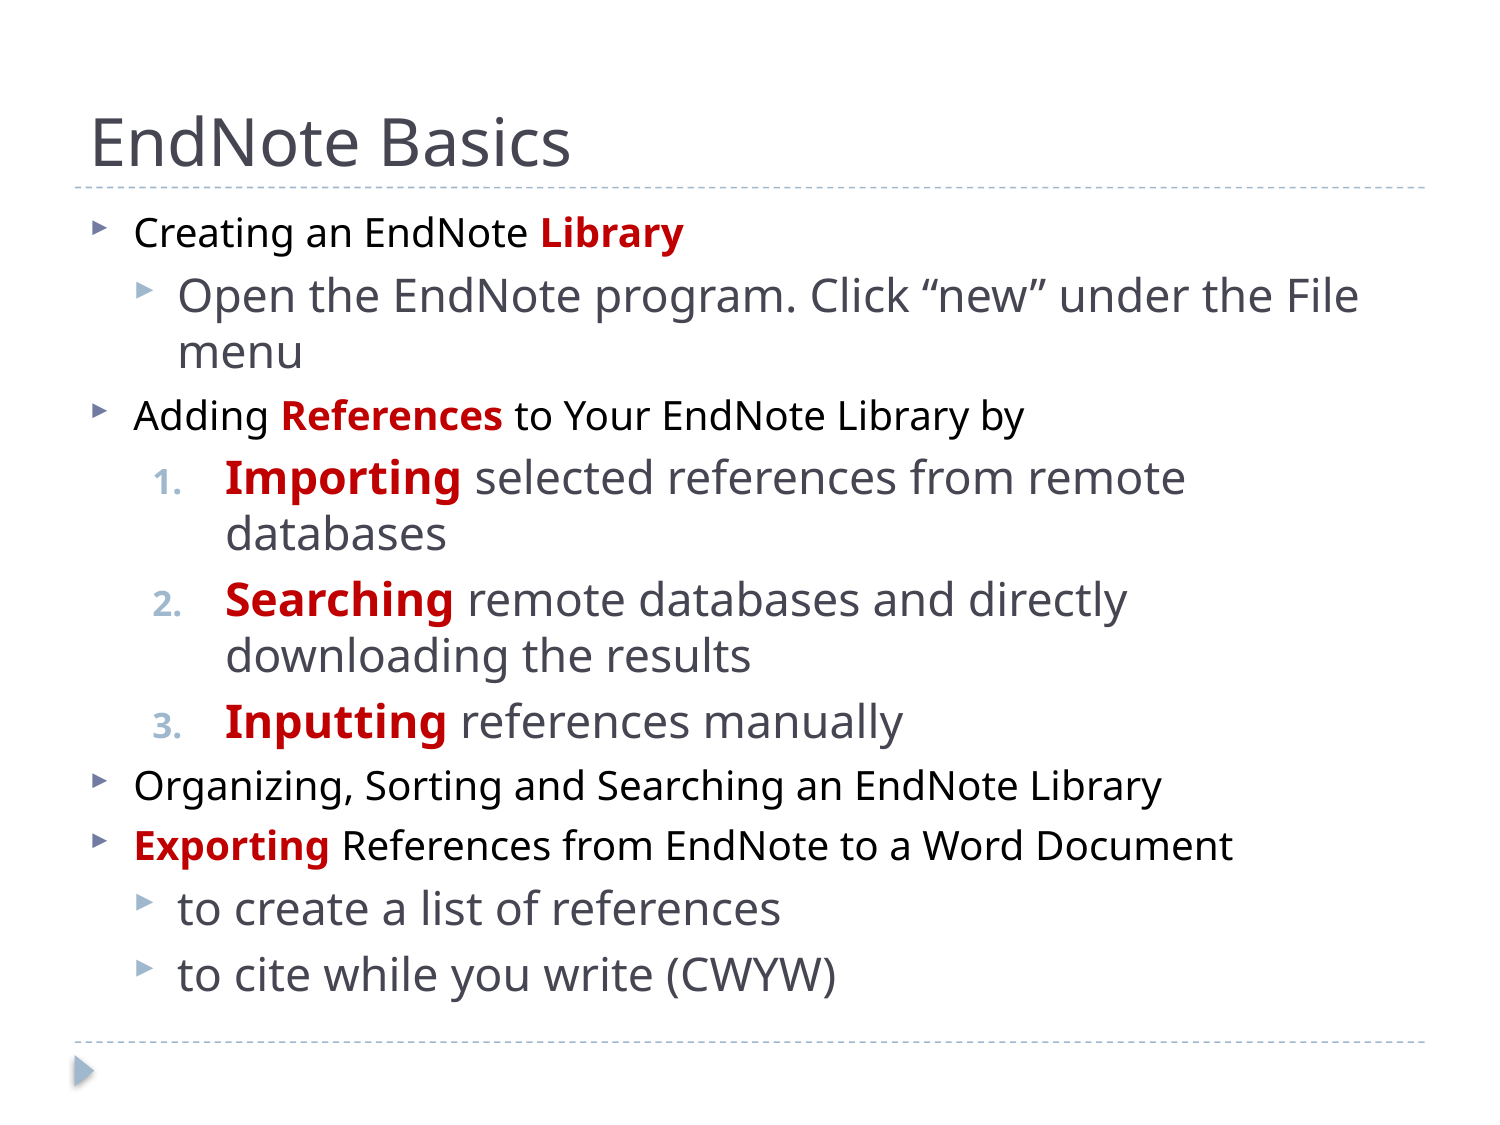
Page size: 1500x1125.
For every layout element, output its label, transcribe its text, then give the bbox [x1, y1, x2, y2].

list Creating an EndNote Library Open the EndNote program. Click “new” under the File menu Adding References to Your EndNote Library by Importing selected references from remote databases Searching remote databases and directly downloading the results Inputting references manually Organizing, Sorting and Searching an EndNote Library Exporting References from EndNote to a Word Document to create a list of references to cite while you write (CWYW) [75, 200, 1425, 1010]
title EndNote Basics [75, 24, 1425, 188]
